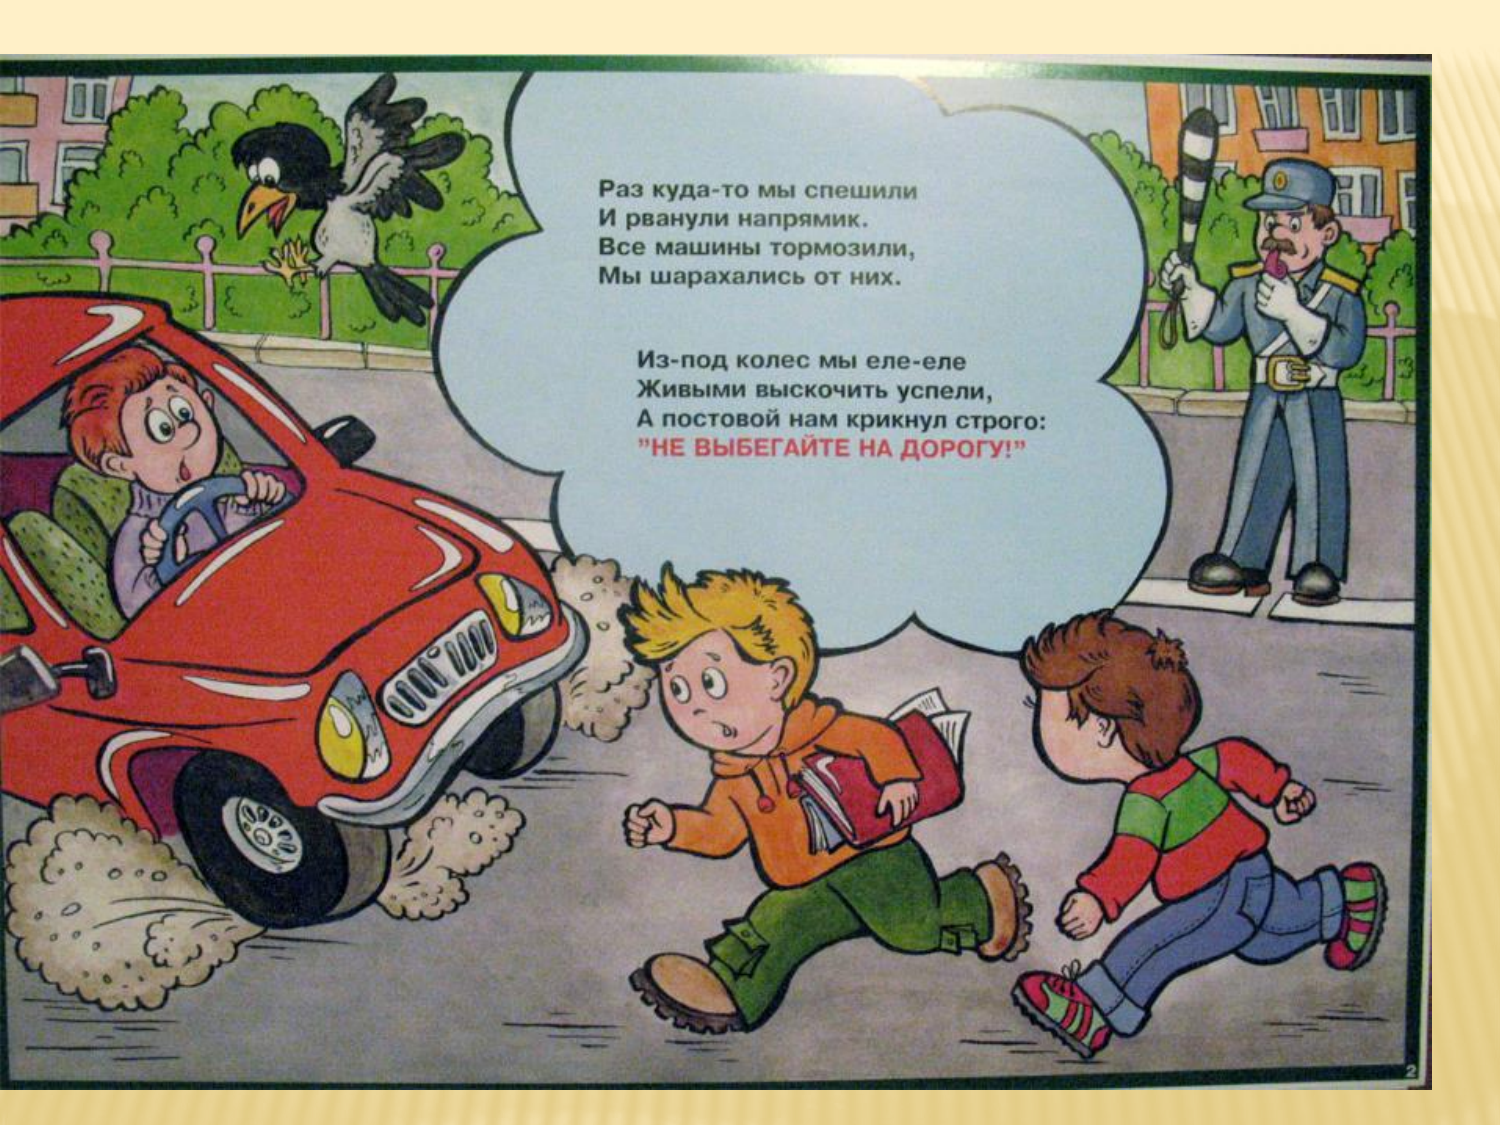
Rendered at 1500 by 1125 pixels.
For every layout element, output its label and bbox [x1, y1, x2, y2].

list [0, 54, 1432, 1090]
